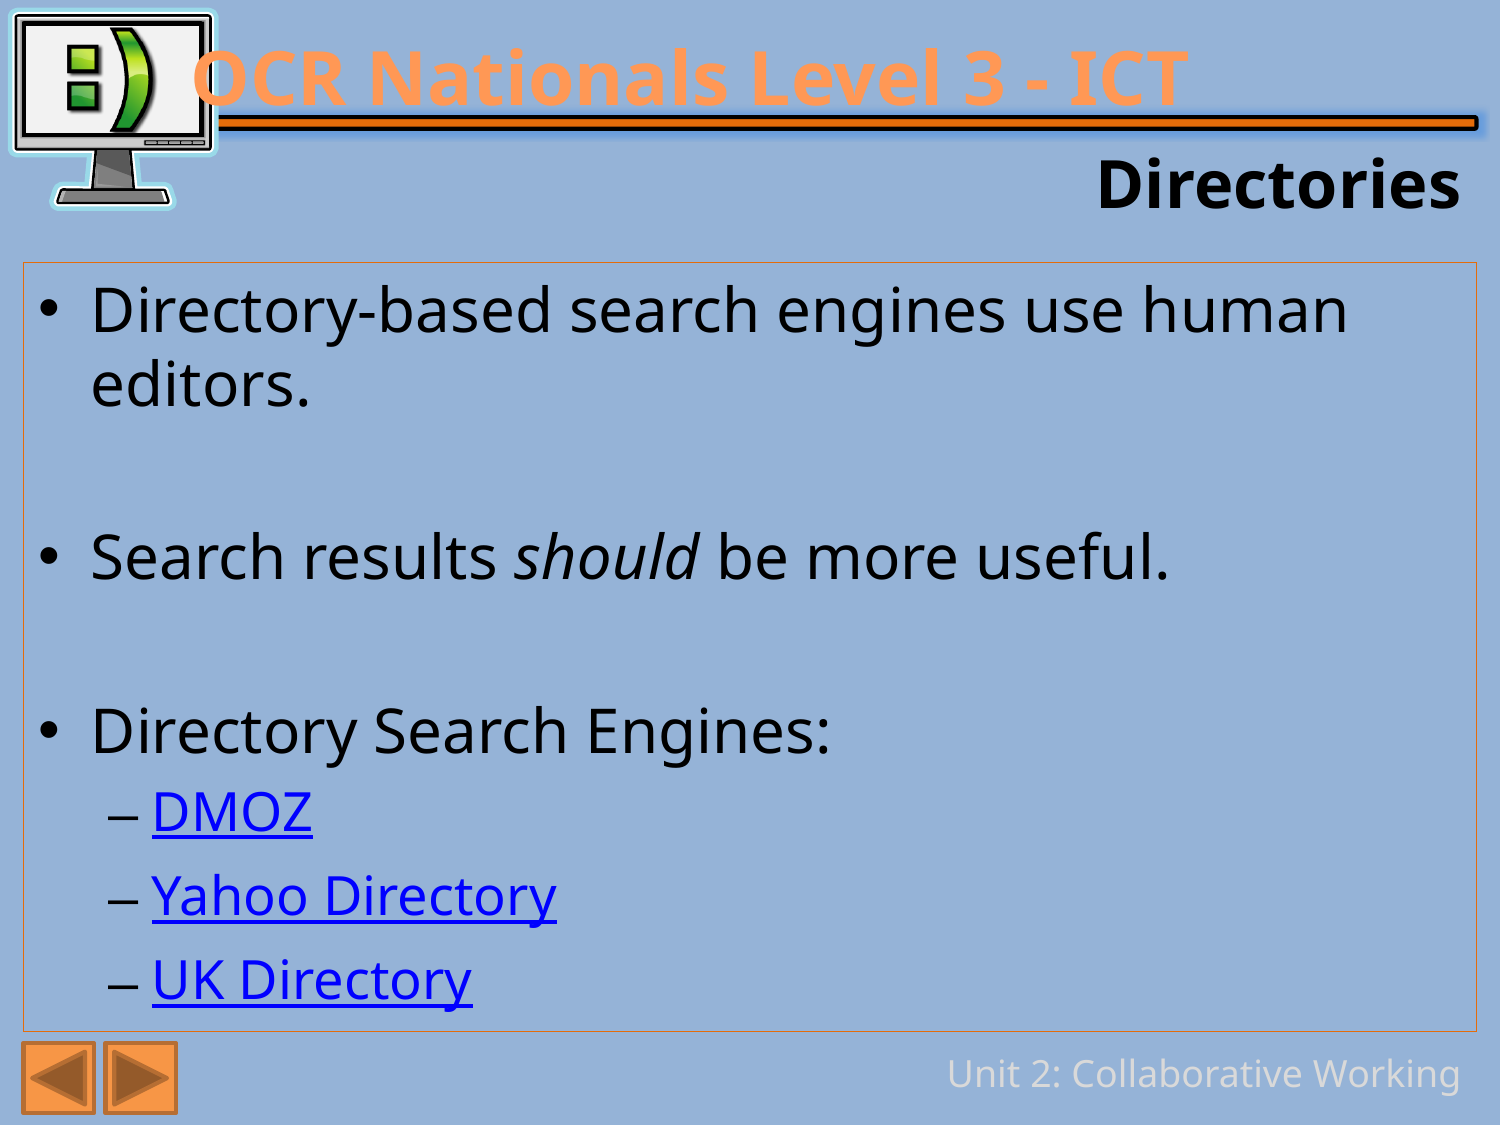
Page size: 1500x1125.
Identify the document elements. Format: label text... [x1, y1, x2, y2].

list Directory-based search engines use human editors. Search results should be more useful. Directory Search Engines: DMOZ Yahoo Directory UK Directory [23, 262, 1477, 1032]
title Directories [187, 117, 1477, 247]
picture [48, 21, 172, 139]
